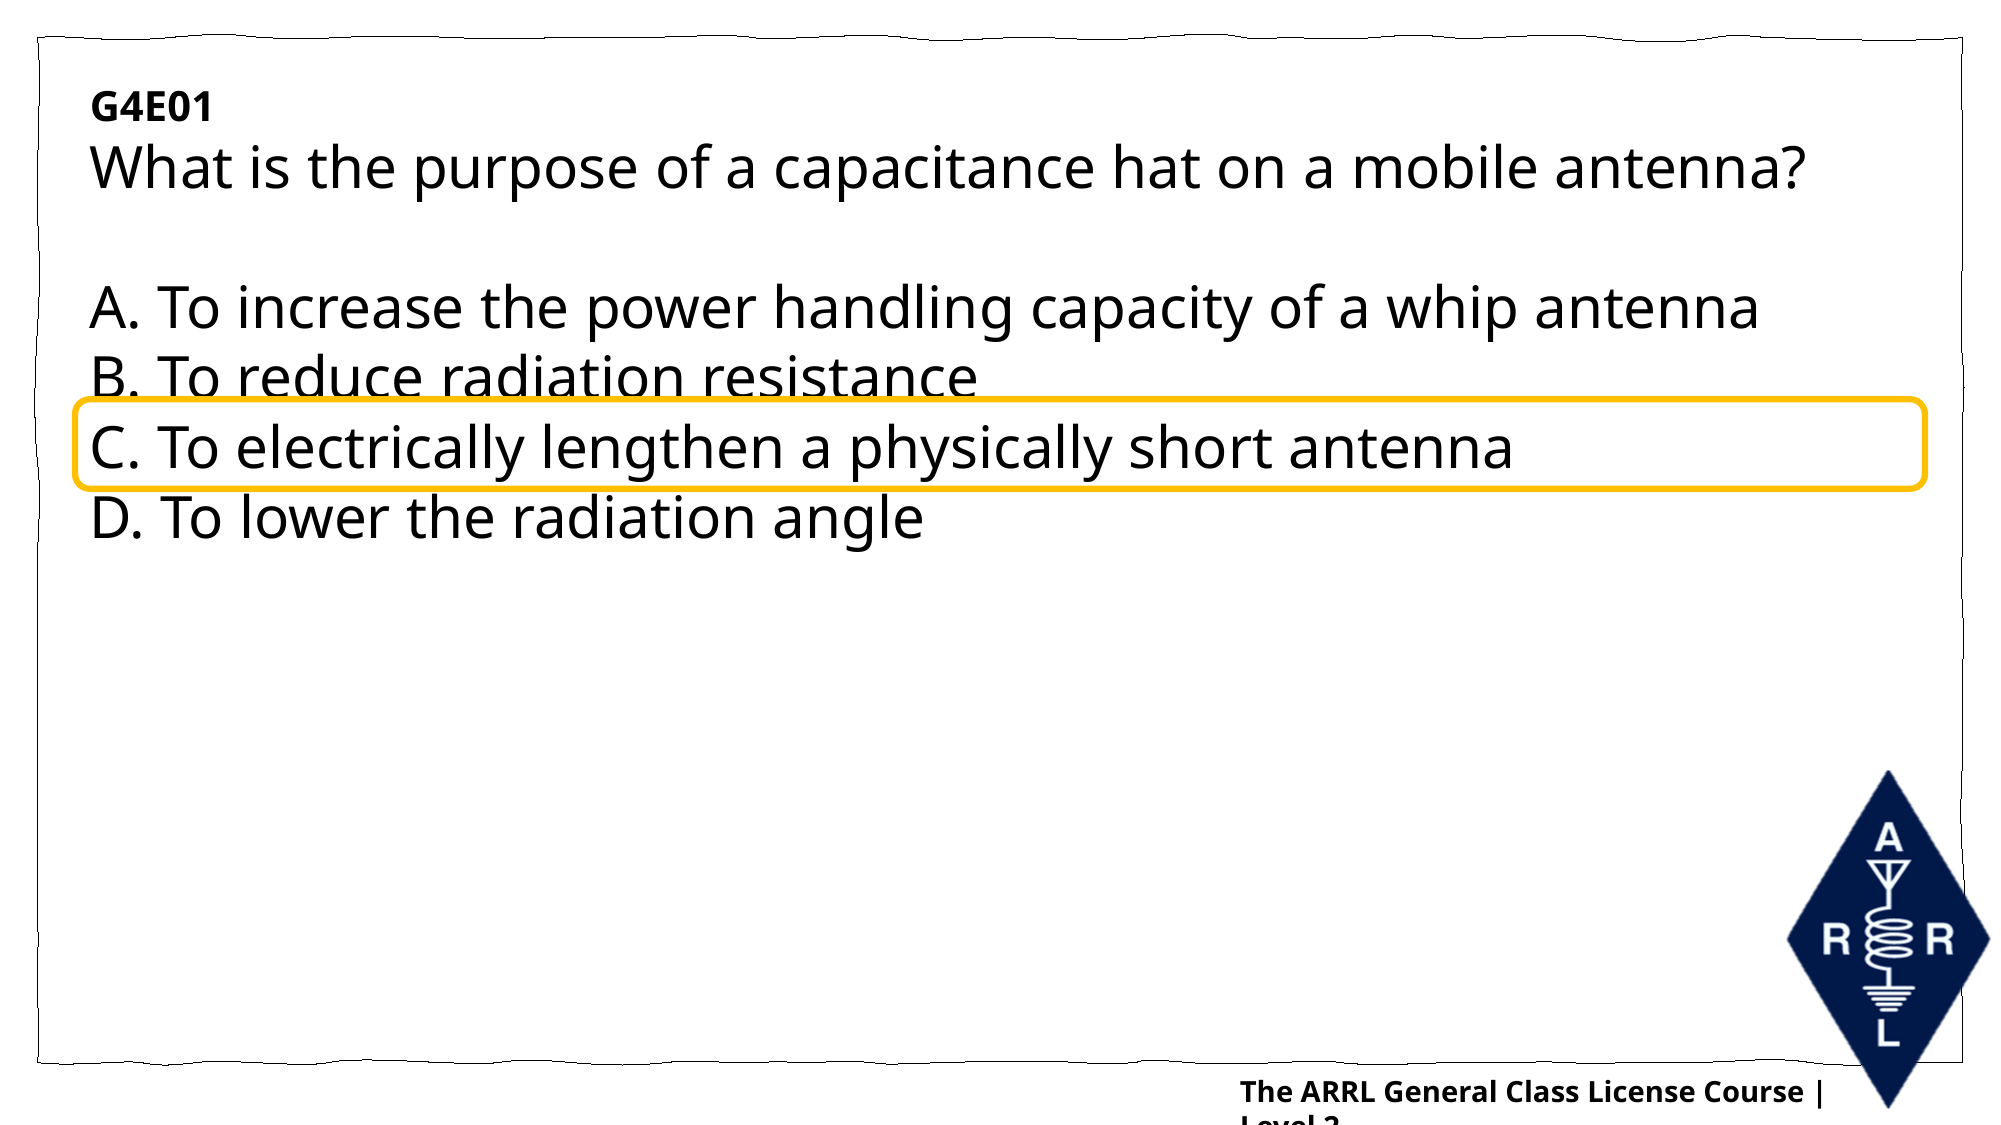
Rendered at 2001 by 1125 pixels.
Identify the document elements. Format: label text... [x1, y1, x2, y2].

text_box G4E01 What is the purpose of a capacitance hat on a mobile antenna? A. To increase the power handling capacity of a whip antenna B. To reduce radiation resistance C. To electrically lengthen a physically short antenna D. To lower the radiation angle [75, 72, 1850, 406]
text_box G4E01 What is the purpose of a capacitance hat on a mobile antenna? A. To increase the power handling capacity of a whip antenna B. To reduce radiation resistance C. To electrically lengthen a physically short antenna D. To lower the radiation angle [75, 482, 1850, 608]
text_box [73, 398, 1927, 490]
picture [1773, 752, 1999, 1125]
